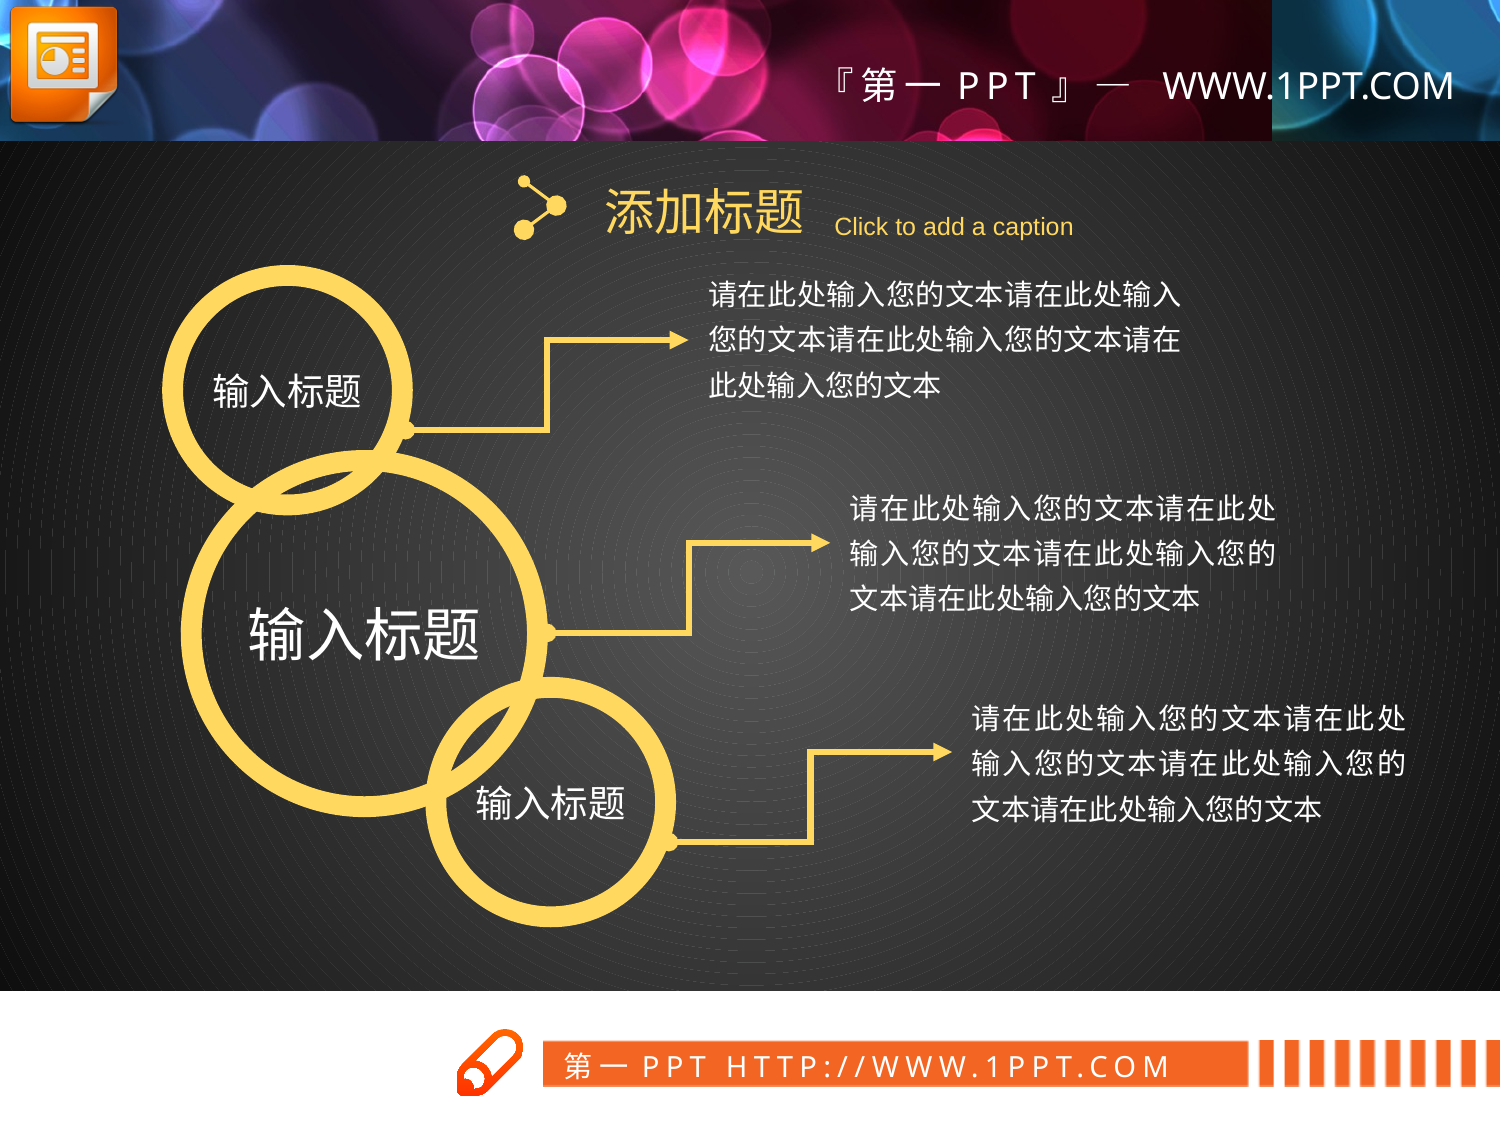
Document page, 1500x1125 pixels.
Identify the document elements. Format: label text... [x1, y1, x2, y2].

text_box 输入标题 [435, 687, 663, 917]
text_box 添加标题 [593, 174, 817, 246]
text_box Click to add a caption [823, 204, 1107, 246]
picture [0, 0, 1500, 141]
picture [543, 1040, 1500, 1087]
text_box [668, 751, 953, 843]
text_box 请在此处输入您的文本请在此处输入您的文本请在此处输入您的文本请在此处输入您的文本 [833, 438, 1294, 658]
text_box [523, 181, 557, 230]
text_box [405, 339, 689, 431]
text_box 请在此处输入您的文本请在此处输入您的文本请在此处输入您的文本请在此处输入您的文本 [691, 255, 1199, 412]
text_box 输入标题 [191, 461, 538, 807]
text_box 请在此处输入您的文本请在此处输入您的文本请在此处输入您的文本请在此处输入您的文本 [955, 661, 1424, 855]
text_box 输入标题 [172, 275, 400, 505]
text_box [546, 542, 831, 634]
